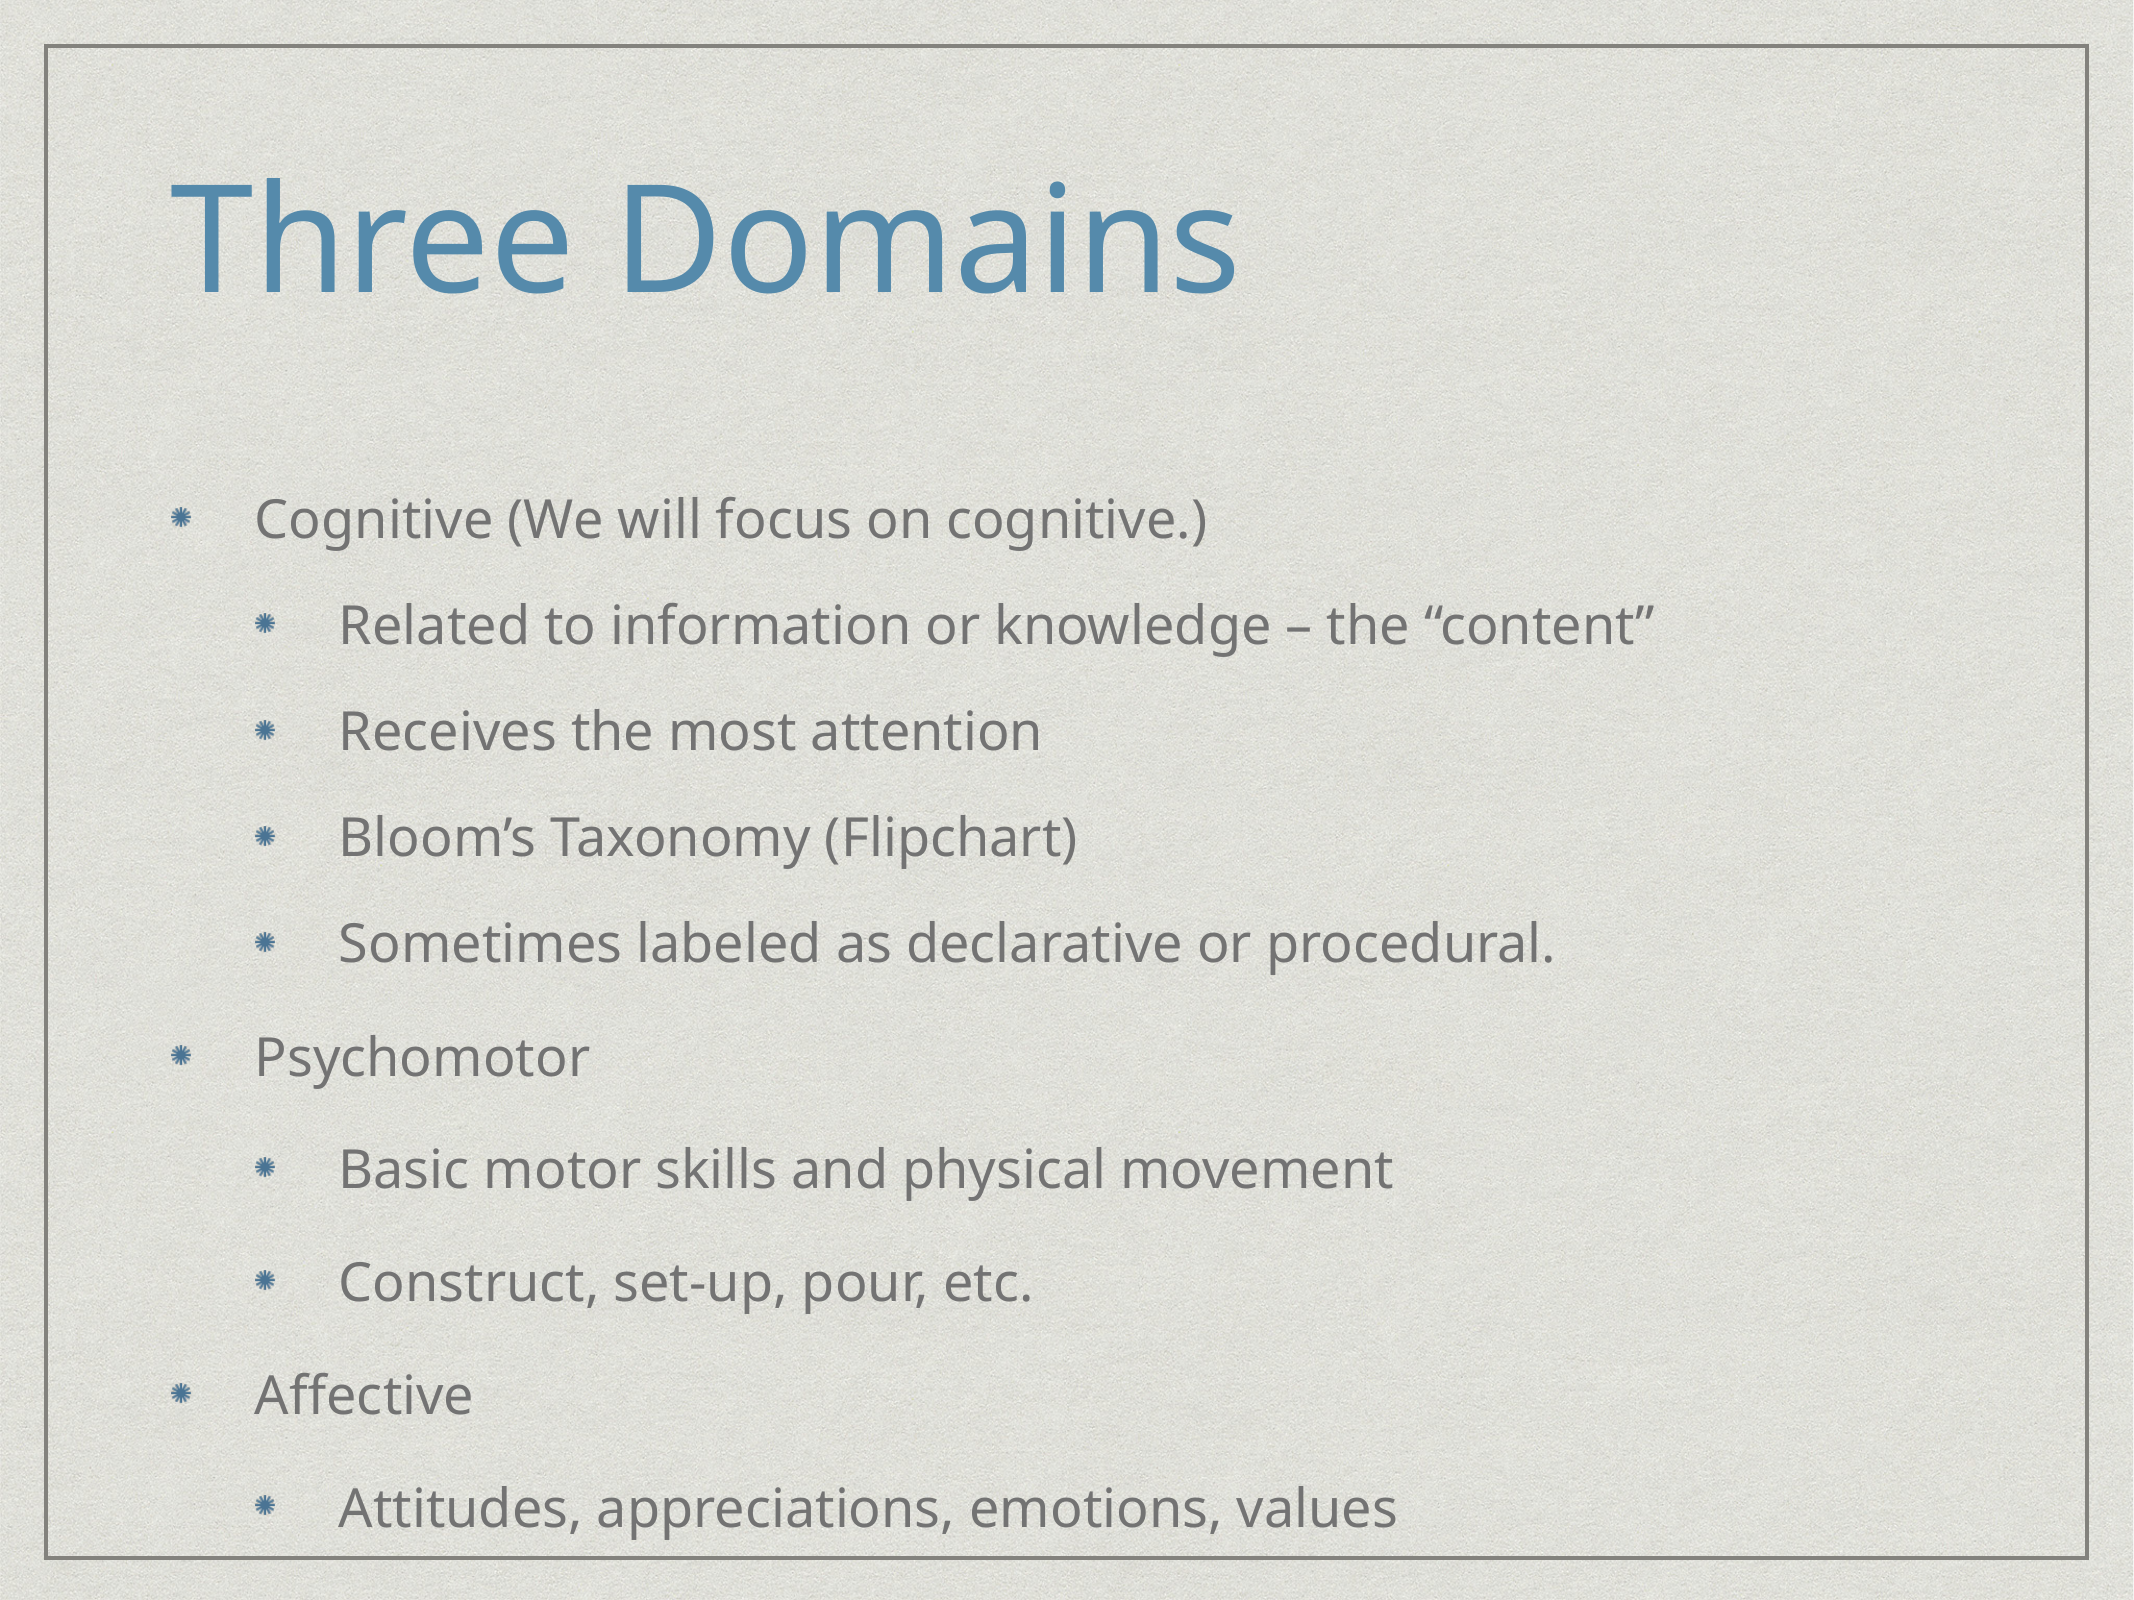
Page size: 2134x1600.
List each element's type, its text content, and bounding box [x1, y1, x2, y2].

title Three Domains [170, 43, 1963, 371]
picture [0, 0, 2134, 1600]
list Cognitive (We will focus on cognitive.) Related to information or knowledge – the “content” Receives the most attention Bloom’s Taxonomy (Flipchart) Sometimes labeled as declarative or procedural. Psychomotor Basic motor skills and physical movement Construct, set-up, pour, etc. Affective Attitudes, appreciations, emotions, values [170, 371, 1963, 1543]
